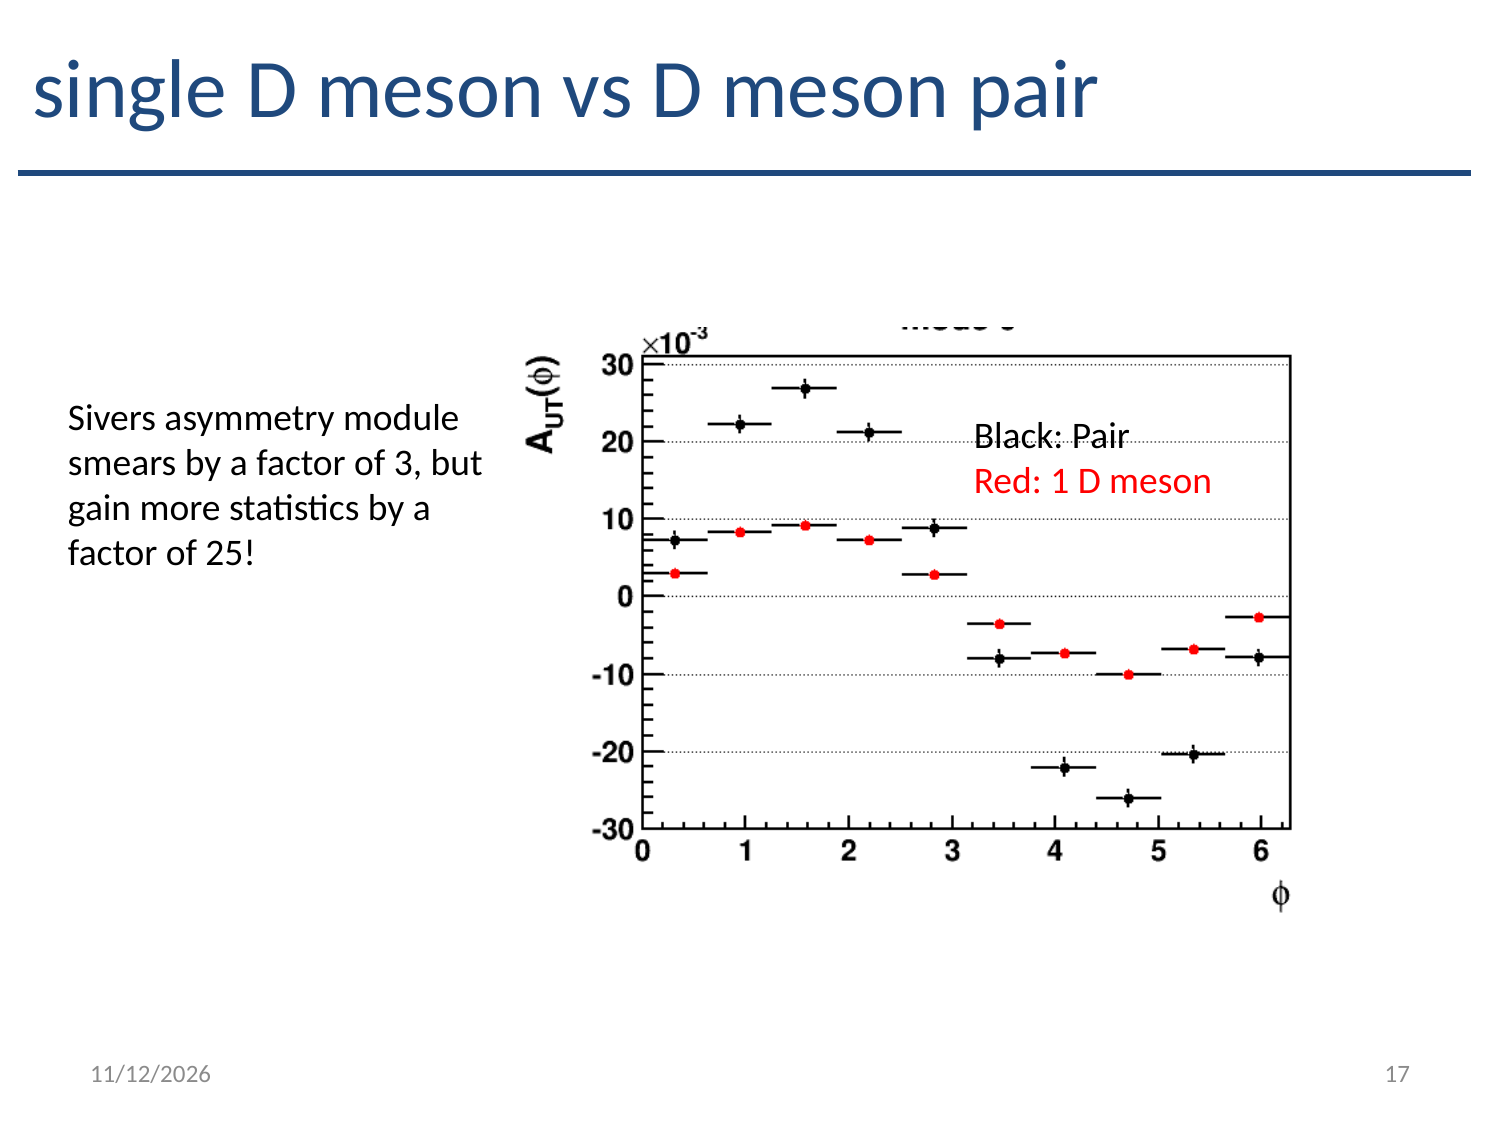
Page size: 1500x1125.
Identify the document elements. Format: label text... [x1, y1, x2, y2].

slide_number 17 [1074, 1042, 1425, 1103]
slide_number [75, 1042, 425, 1103]
text_box Sivers asymmetry module smears by a factor of 3, but gain more statistics by a factor of 25! [53, 385, 514, 580]
picture [519, 327, 1341, 922]
title single D meson vs D meson pair [17, 7, 1483, 161]
